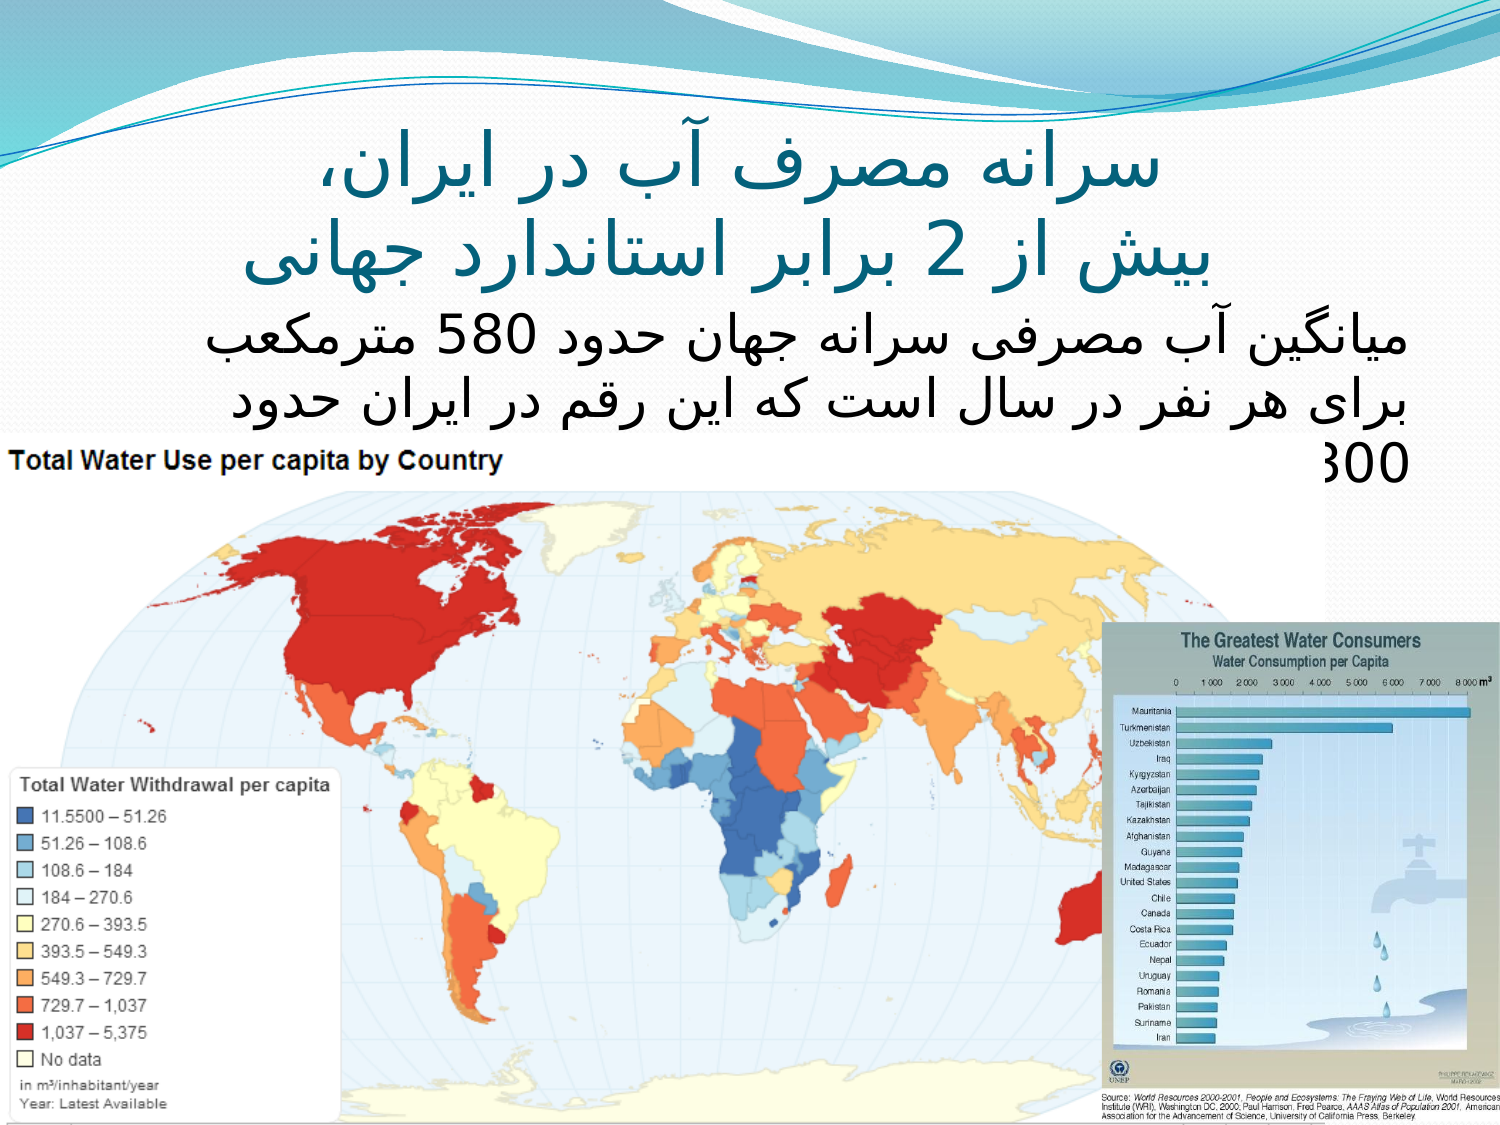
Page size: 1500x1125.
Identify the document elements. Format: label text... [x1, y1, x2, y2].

title سرانه مصرف آب در ایران، بیش از 2 برابر استاندارد جهانی [64, 103, 1416, 292]
picture [0, 433, 1500, 1125]
list میانگین آب مصرفی سرانه جهان حدود 580 مترمکعب برای هر نفر در سال است که این رقم در ایران حدود 1300 مترمکعب است. [76, 291, 1428, 621]
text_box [1326, 435, 1335, 622]
